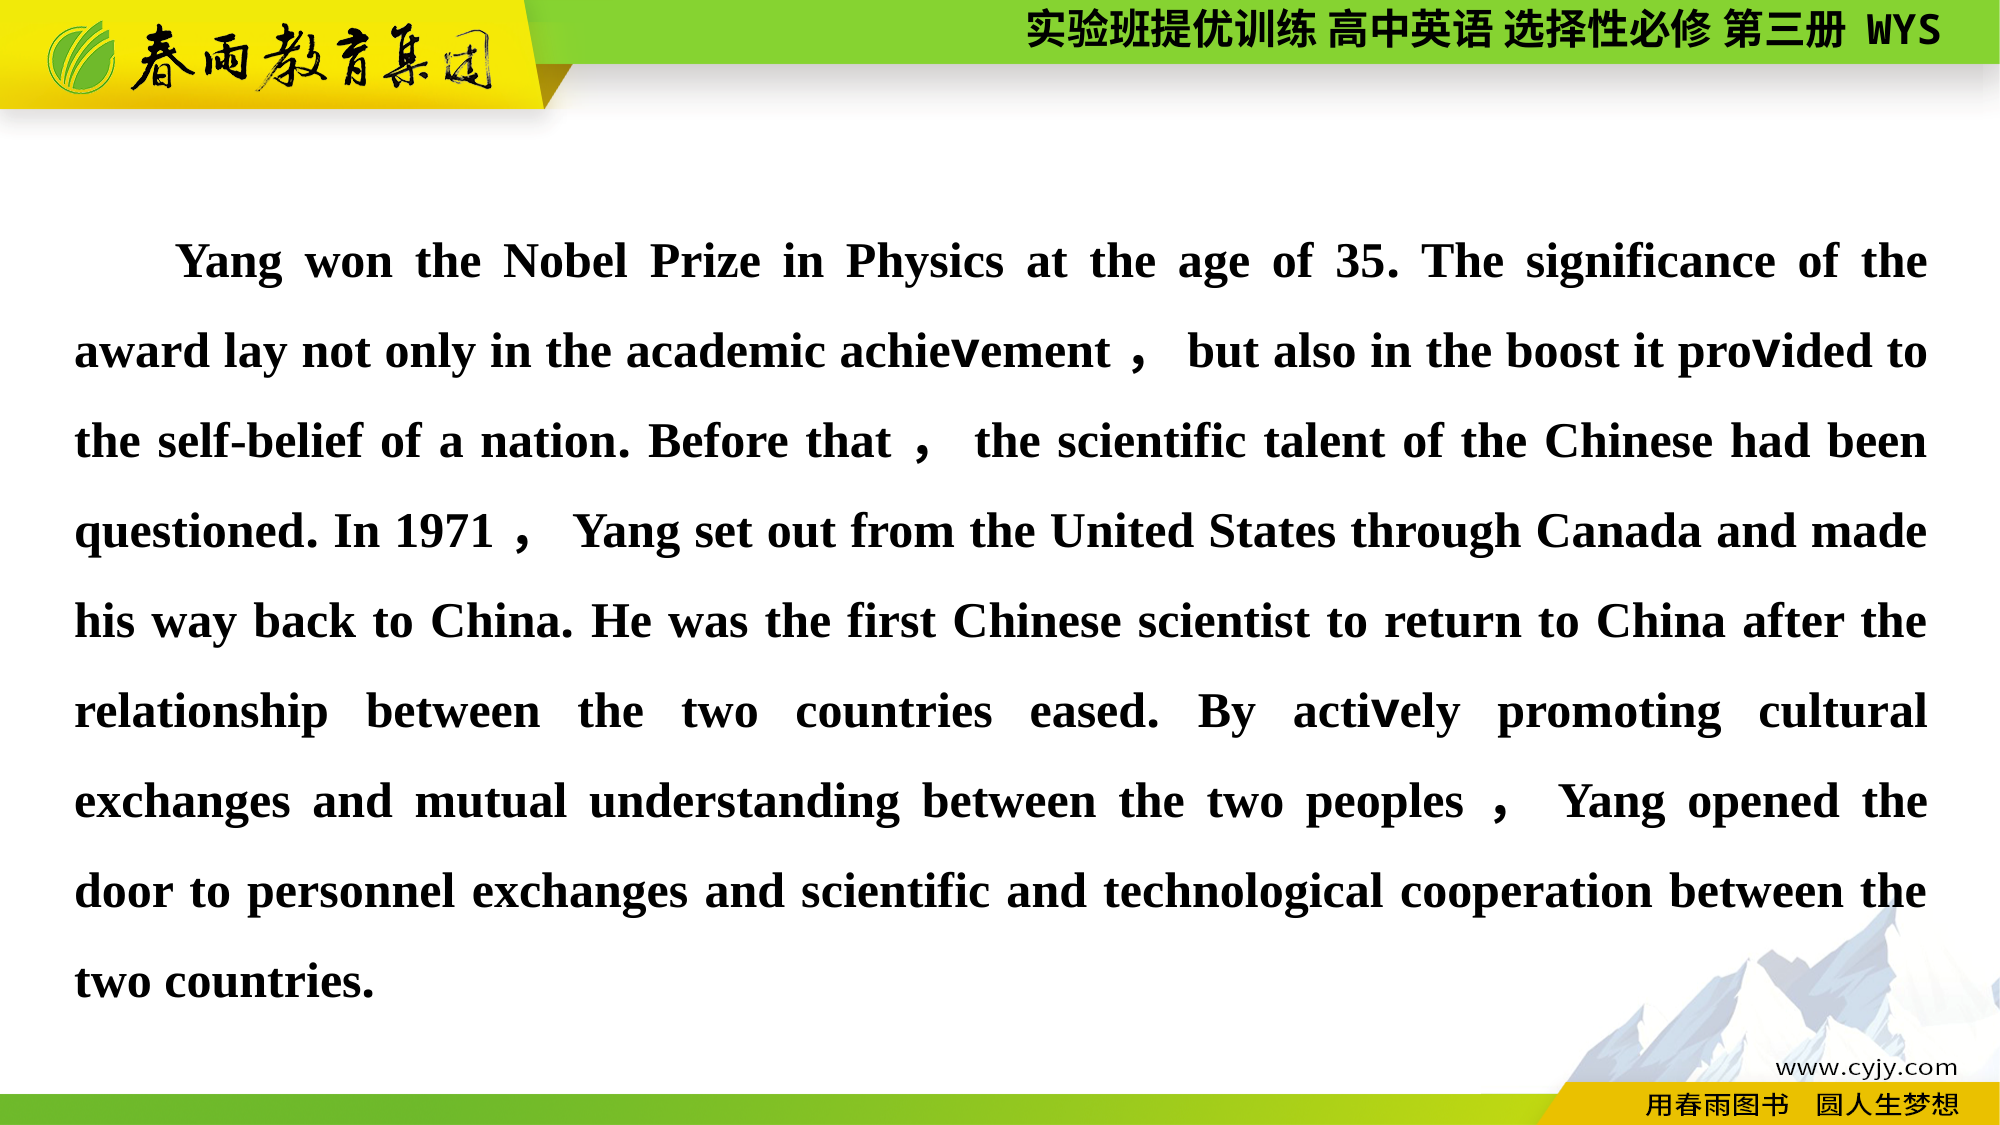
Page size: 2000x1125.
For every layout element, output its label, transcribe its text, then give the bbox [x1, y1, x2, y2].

list Yang won the Nobel Prize in Physics at the age of 35. The significance of the award lay not only in the academic achievement，but also in the boost it provided to the self-belief of a nation. Before that，the scientific talent of the Chinese had been questioned. In 1971，Yang set out from the United States through Canada and made his way back to China. He was the first Chinese scientist to return to China after the relationship between the two countries eased. By actively promoting cultural exchanges and mutual understanding between the two peoples，Yang opened the door to personnel exchanges and scientific and technological cooperation between the two countries. [59, 189, 1944, 1012]
picture [0, 0, 2000, 1125]
